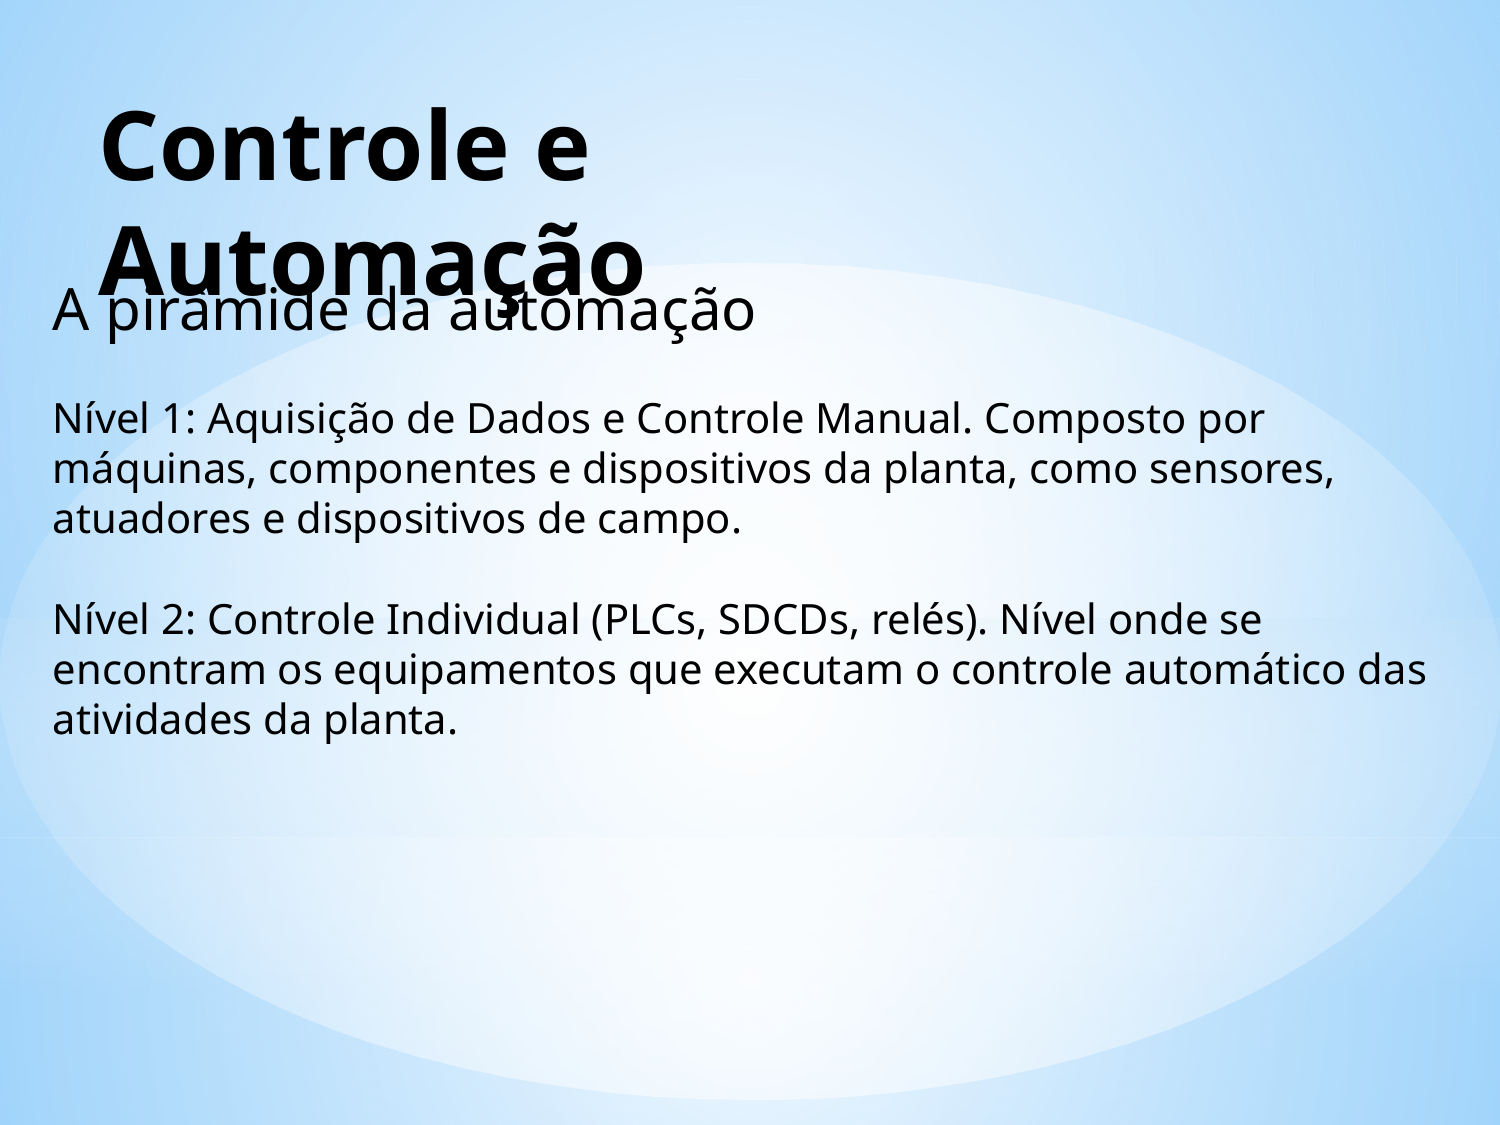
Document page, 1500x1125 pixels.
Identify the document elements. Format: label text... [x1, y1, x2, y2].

text_box A pirâmide da automação Nível 1: Aquisição de Dados e Controle Manual. Composto por máquinas, componentes e dispositivos da planta, como sensores, atuadores e dispositivos de campo. Nível 2: Controle Individual (PLCs, SDCDs, relés). Nível onde se encontram os equipamentos que executam o controle automático das atividades da planta. [38, 264, 1465, 750]
title Controle e Automação [83, 77, 1152, 264]
